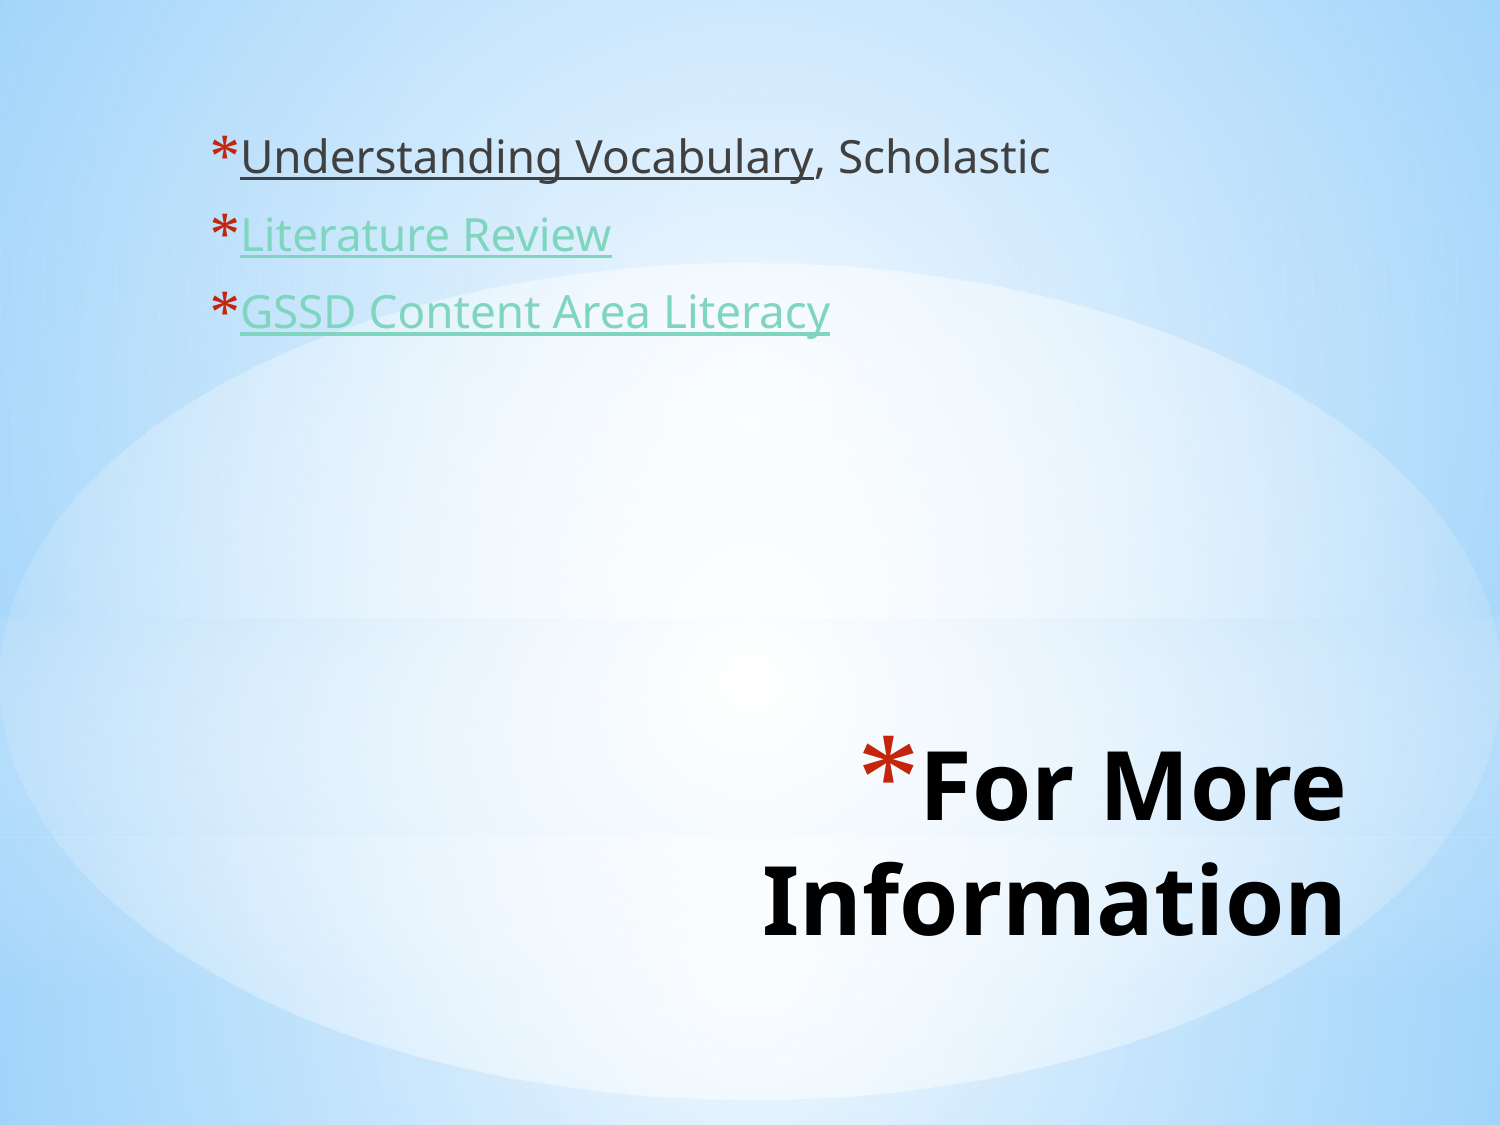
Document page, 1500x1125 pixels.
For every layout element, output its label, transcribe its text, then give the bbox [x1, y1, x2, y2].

list Understanding Vocabulary, Scholastic Literature Review GSSD Content Area Literacy [187, 120, 1238, 690]
title For More Information [294, 717, 1363, 905]
